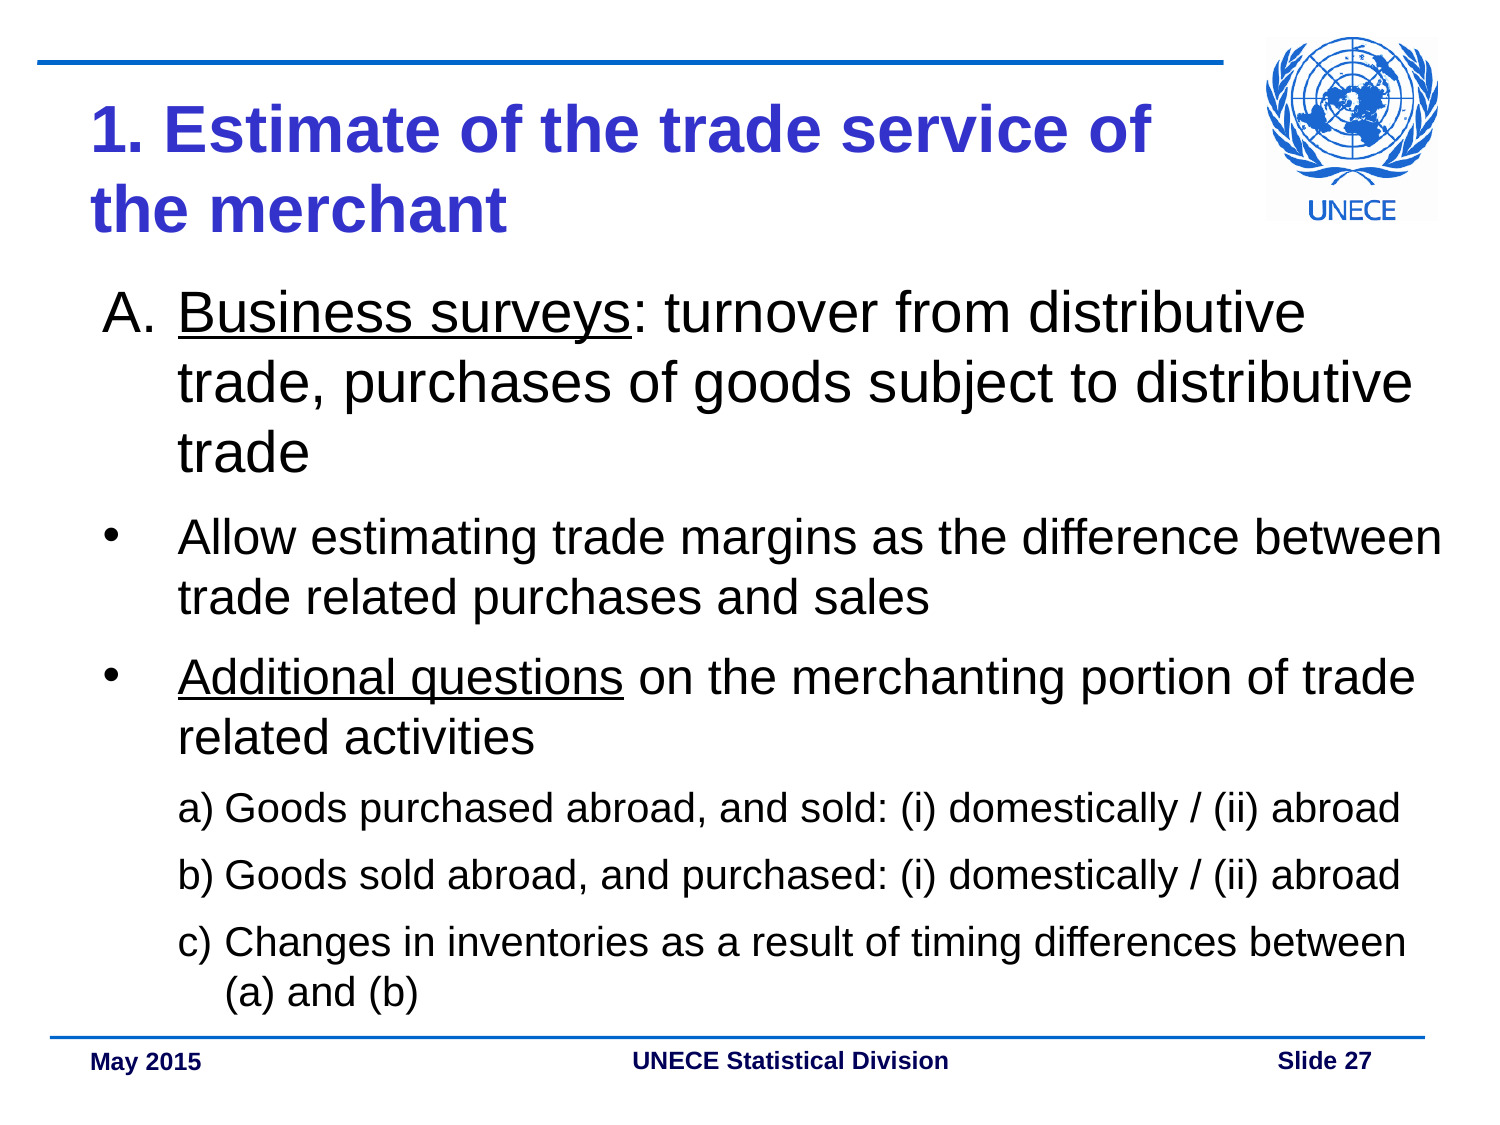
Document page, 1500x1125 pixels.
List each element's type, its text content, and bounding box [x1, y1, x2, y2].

list Business surveys: turnover from distributive trade, purchases of goods subject to distributive trade Allow estimating trade margins as the difference between trade related purchases and sales Additional questions on the merchanting portion of trade related activities Goods purchased abroad, and sold: (i) domestically / (ii) abroad Goods sold abroad, and purchased: (i) domestically / (ii) abroad Changes in inventories as a result of timing differences between (a) and (b) [87, 267, 1471, 1035]
title 1. Estimate of the trade service of the merchant [75, 87, 1238, 244]
picture [1266, 37, 1438, 221]
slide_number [74, 1037, 388, 1113]
